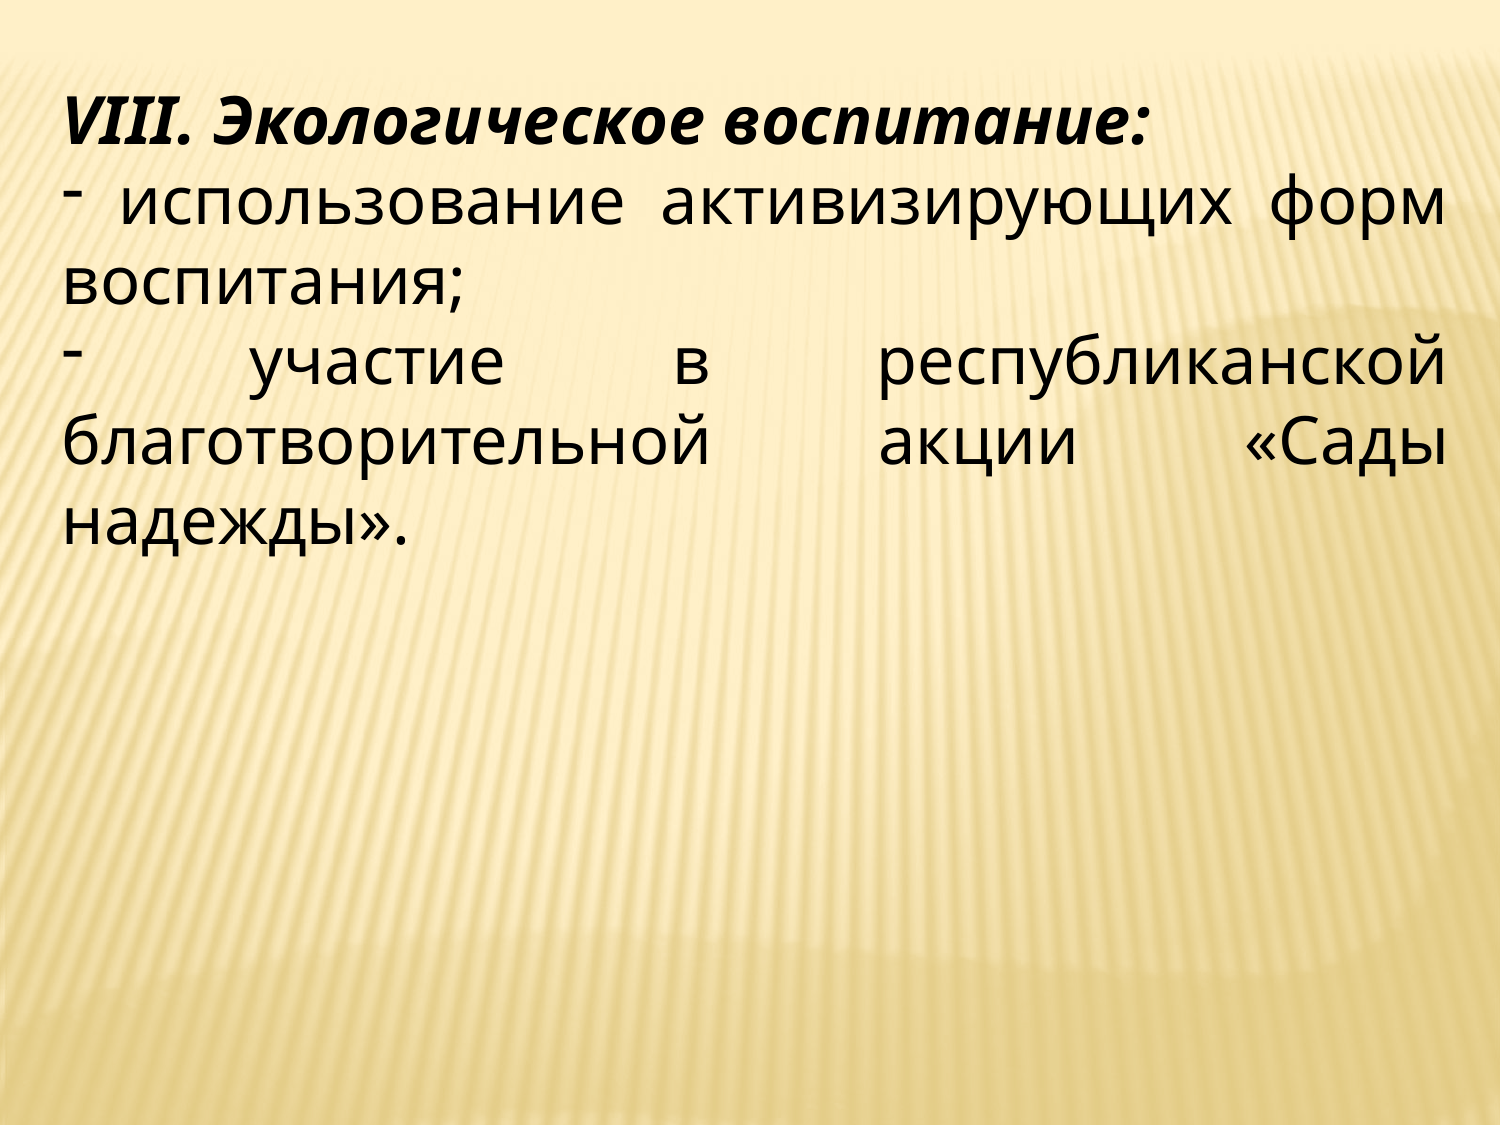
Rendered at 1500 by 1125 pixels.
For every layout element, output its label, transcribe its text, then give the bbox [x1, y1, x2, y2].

text_box VIII. Экологическое воспитание: использование активизирующих форм воспитания; участие в республиканской благотворительной акции «Сады надежды». [46, 70, 1465, 815]
